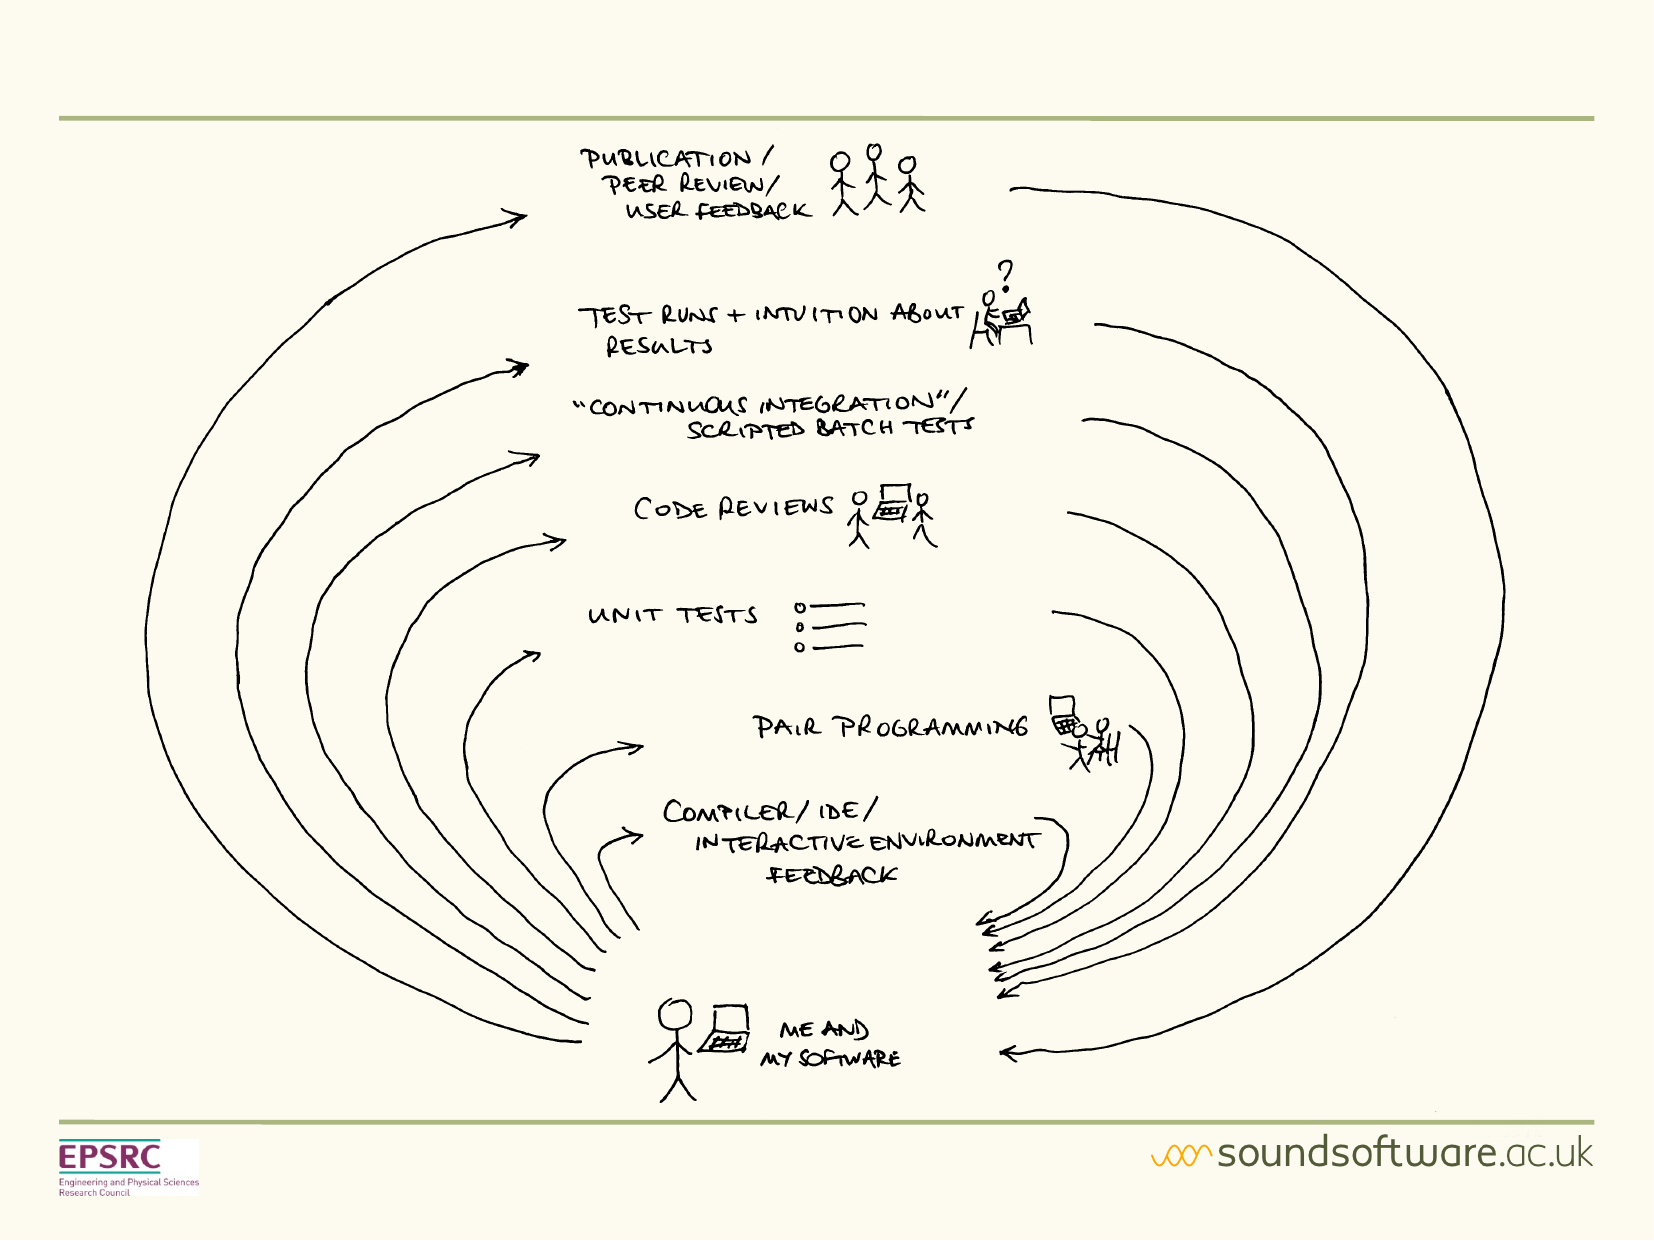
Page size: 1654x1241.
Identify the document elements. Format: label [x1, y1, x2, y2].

picture [59, 1139, 199, 1196]
picture [109, 118, 1593, 1167]
